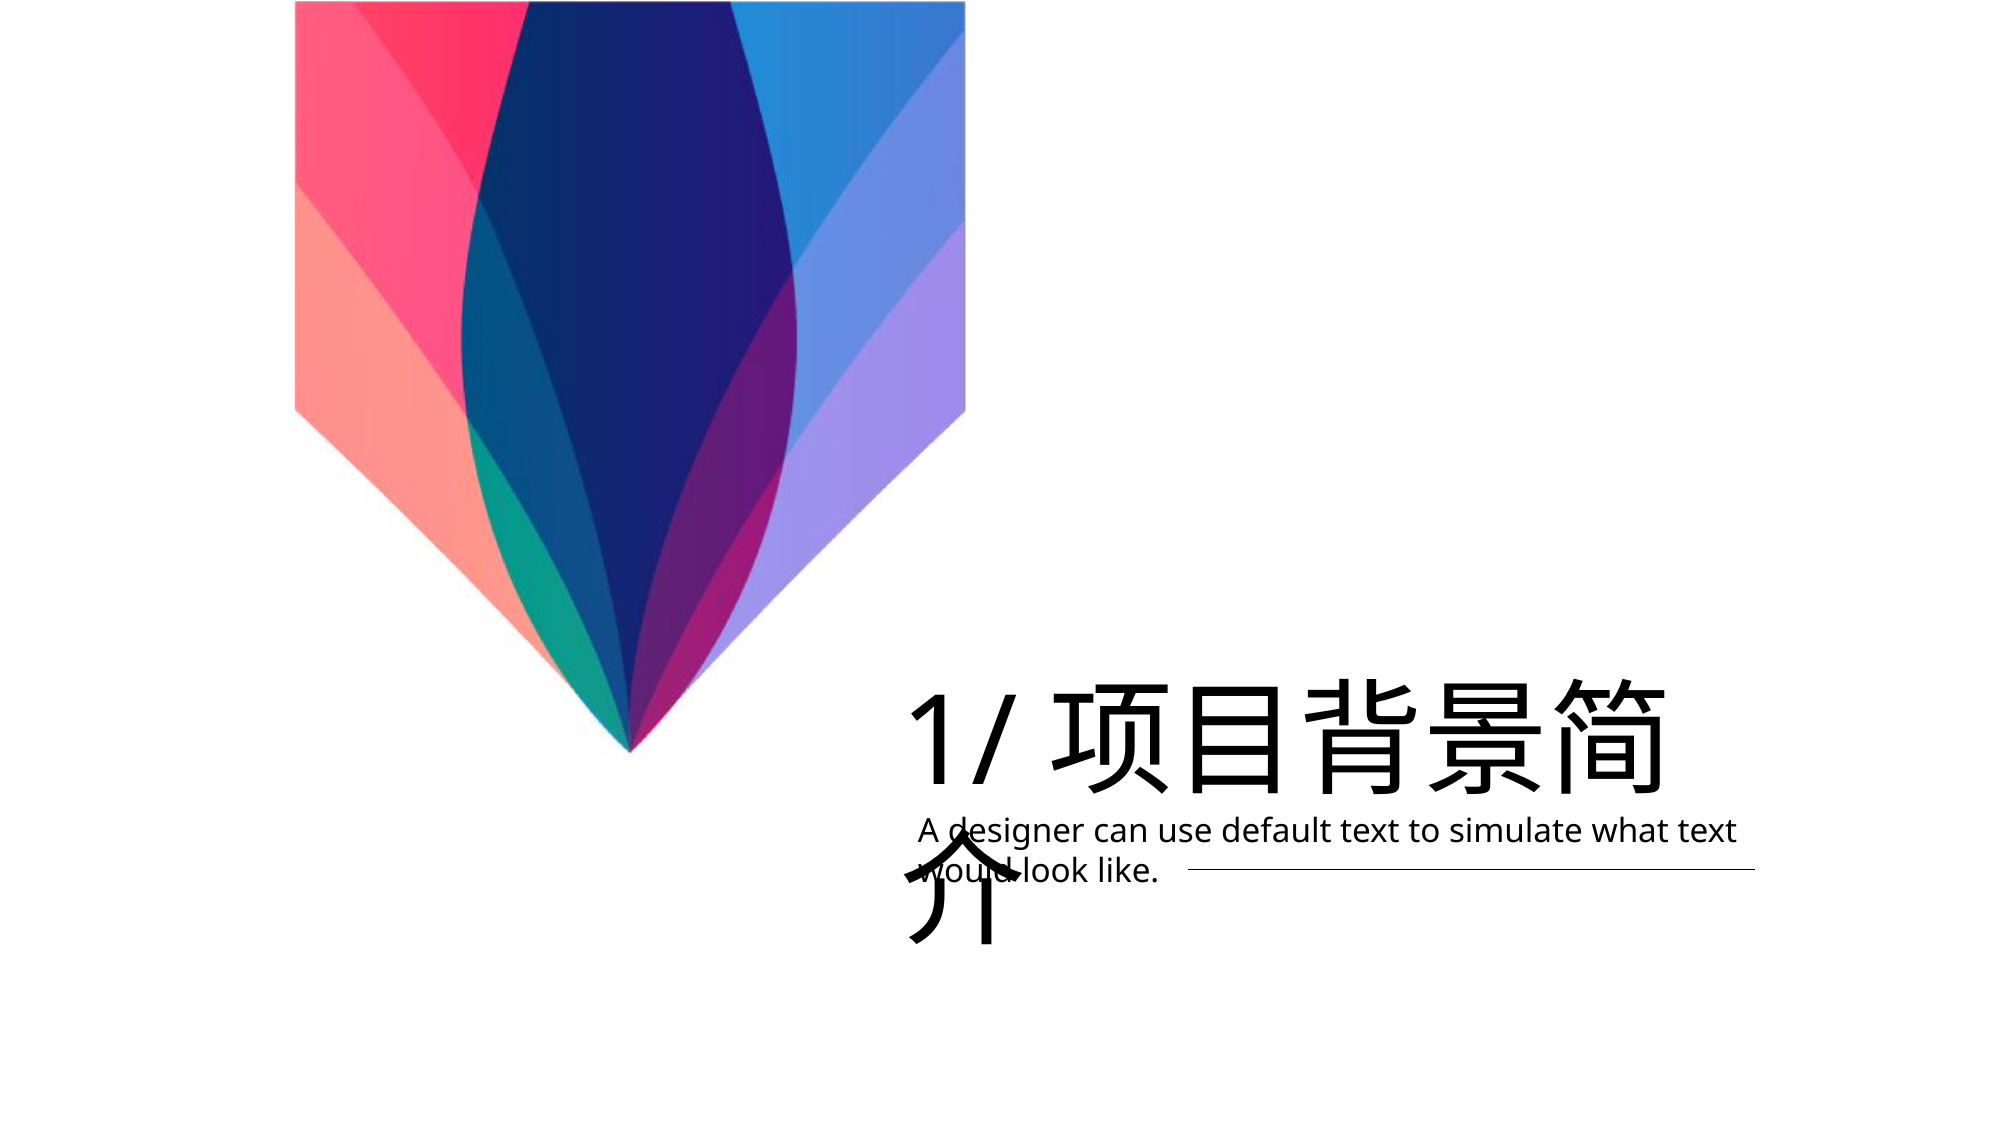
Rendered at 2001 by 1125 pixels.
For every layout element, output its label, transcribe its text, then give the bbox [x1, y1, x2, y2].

text_box 1/项目背景简介 [885, 652, 1787, 968]
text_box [903, 801, 1796, 898]
picture [250, 1, 1010, 760]
